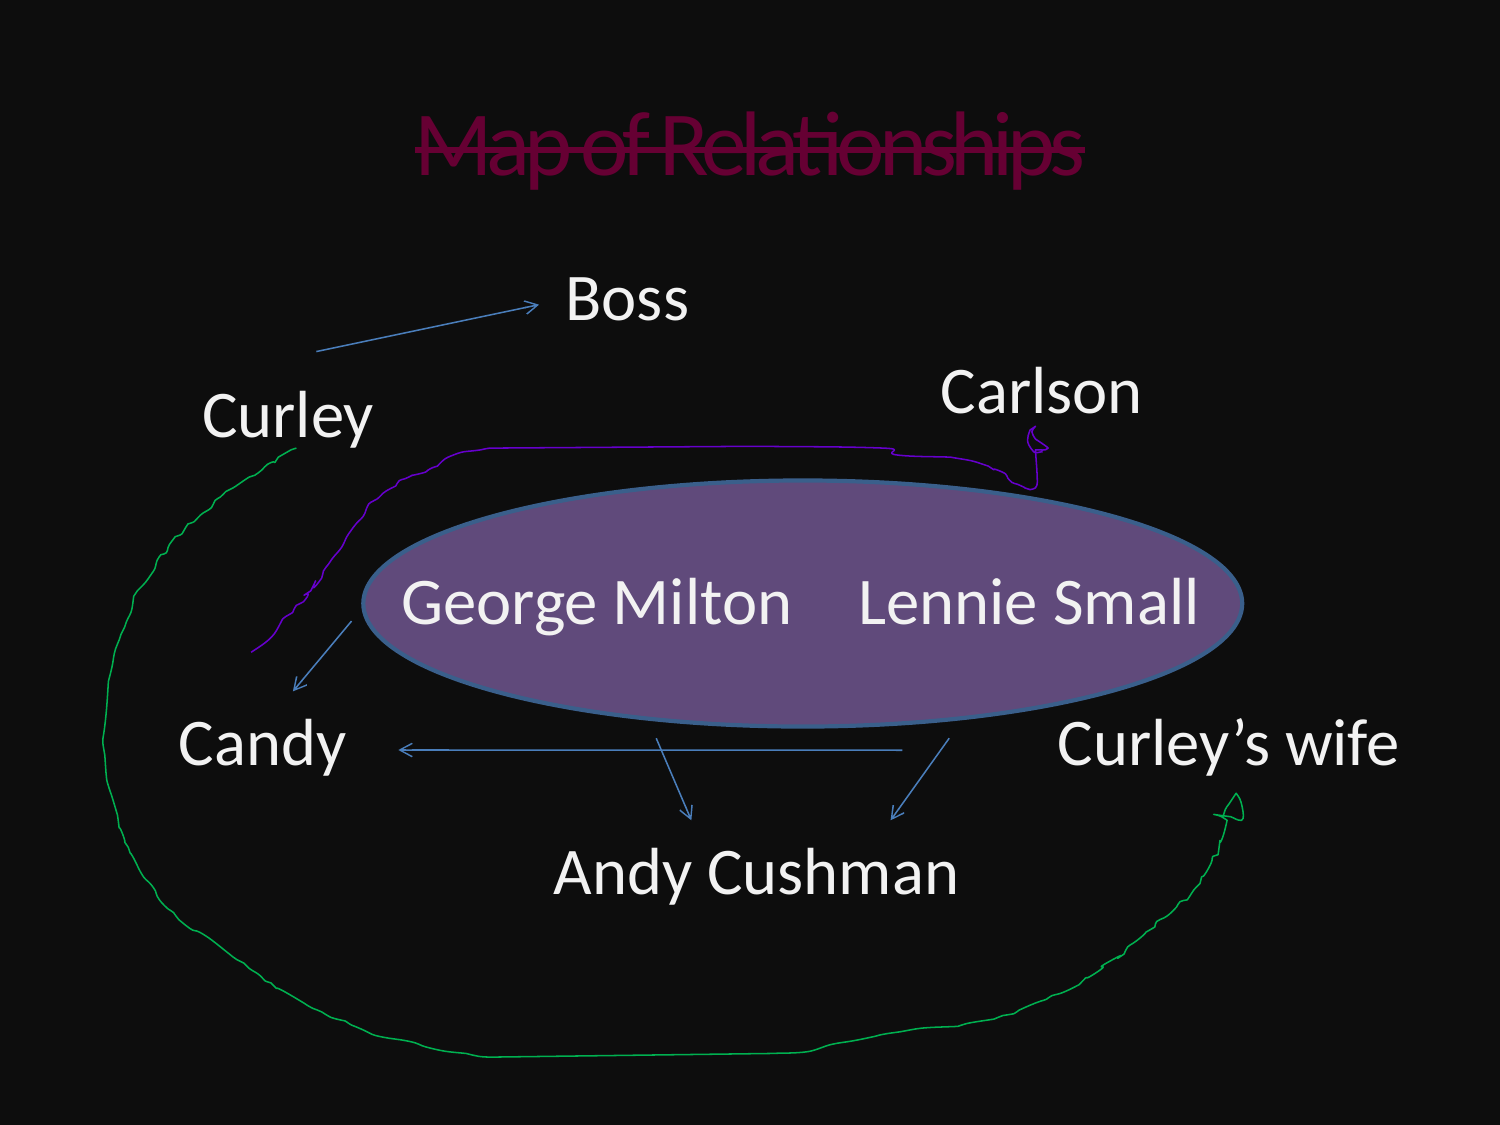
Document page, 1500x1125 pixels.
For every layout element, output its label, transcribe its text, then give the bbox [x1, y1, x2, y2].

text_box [878, 749, 962, 809]
text_box [250, 425, 1049, 653]
text_box Boss [550, 246, 891, 341]
title Map of Relationships [75, 45, 1425, 233]
text_box George Milton [596, 550, 843, 646]
text_box [659, 483, 1203, 550]
text_box Carlson [925, 339, 1208, 435]
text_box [632, 761, 716, 798]
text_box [286, 626, 358, 686]
text_box [800, 561, 1245, 719]
text_box [102, 447, 1245, 1058]
text_box Lennie Small [843, 550, 1219, 646]
text_box Curley [187, 363, 446, 458]
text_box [316, 304, 540, 352]
text_box Curley’s wife [1042, 691, 1500, 787]
